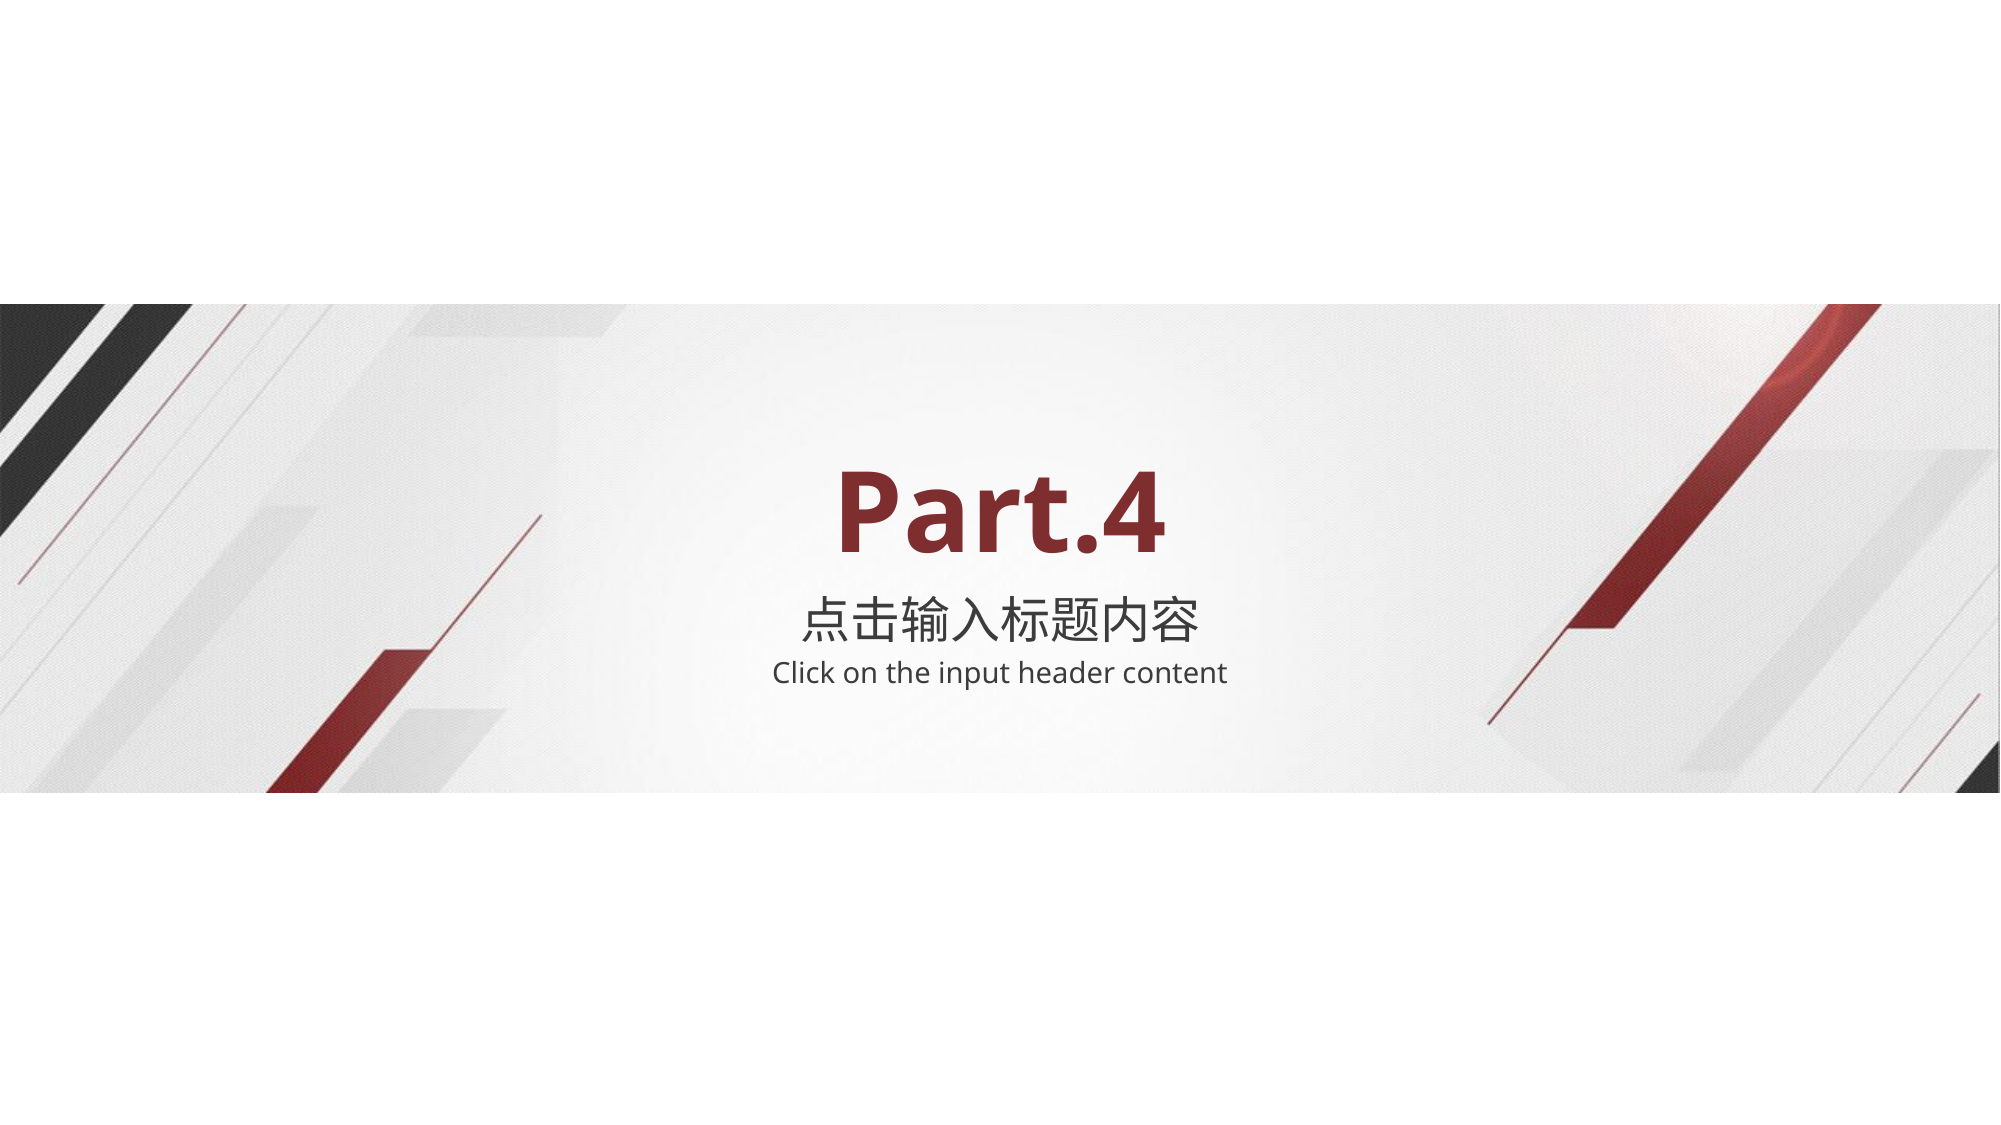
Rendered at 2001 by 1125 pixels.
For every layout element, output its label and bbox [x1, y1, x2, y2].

picture [0, 304, 2000, 793]
